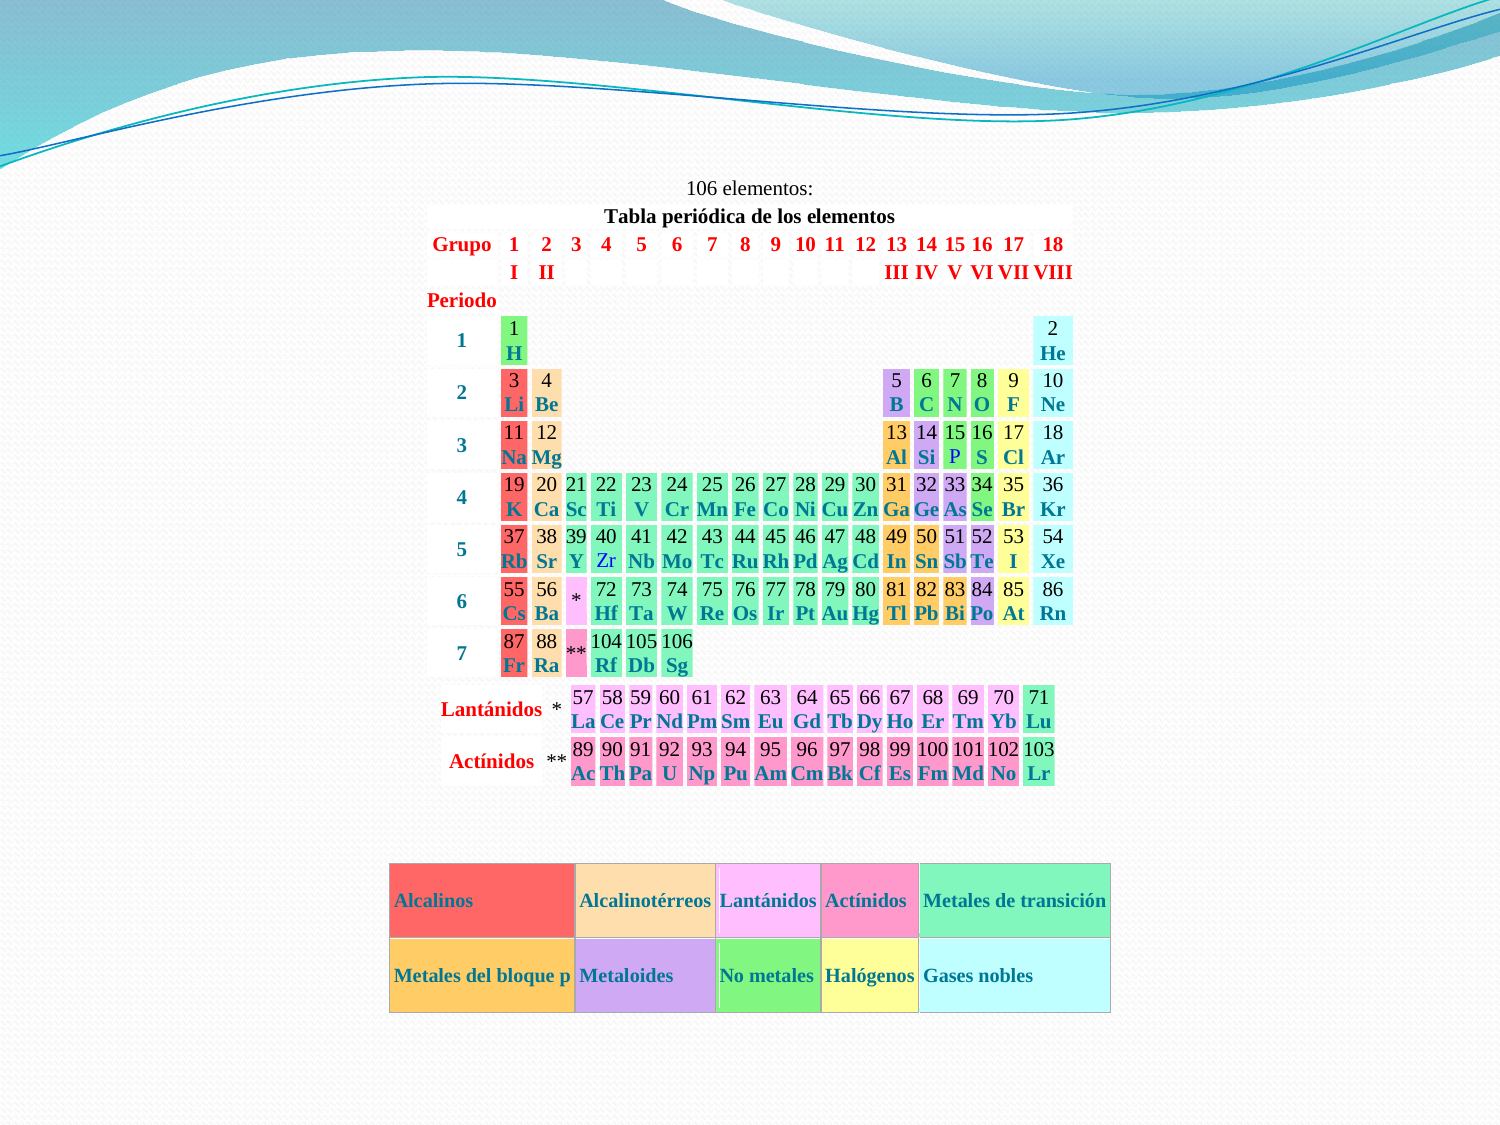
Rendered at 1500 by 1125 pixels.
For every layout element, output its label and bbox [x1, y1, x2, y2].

list [372, 152, 1128, 1038]
